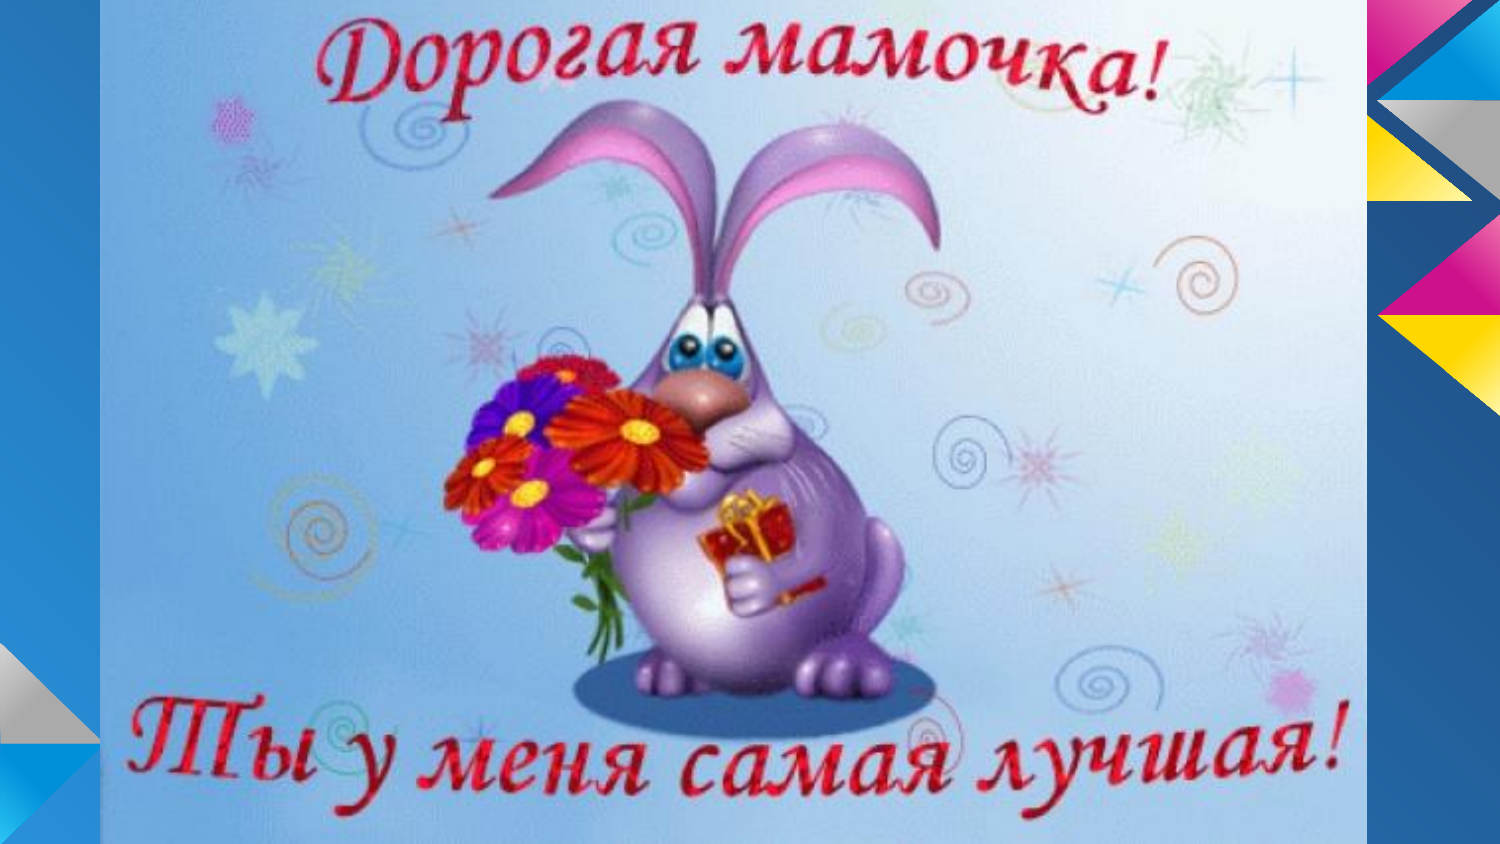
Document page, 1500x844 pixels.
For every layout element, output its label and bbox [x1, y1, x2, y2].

picture [100, 0, 1368, 844]
